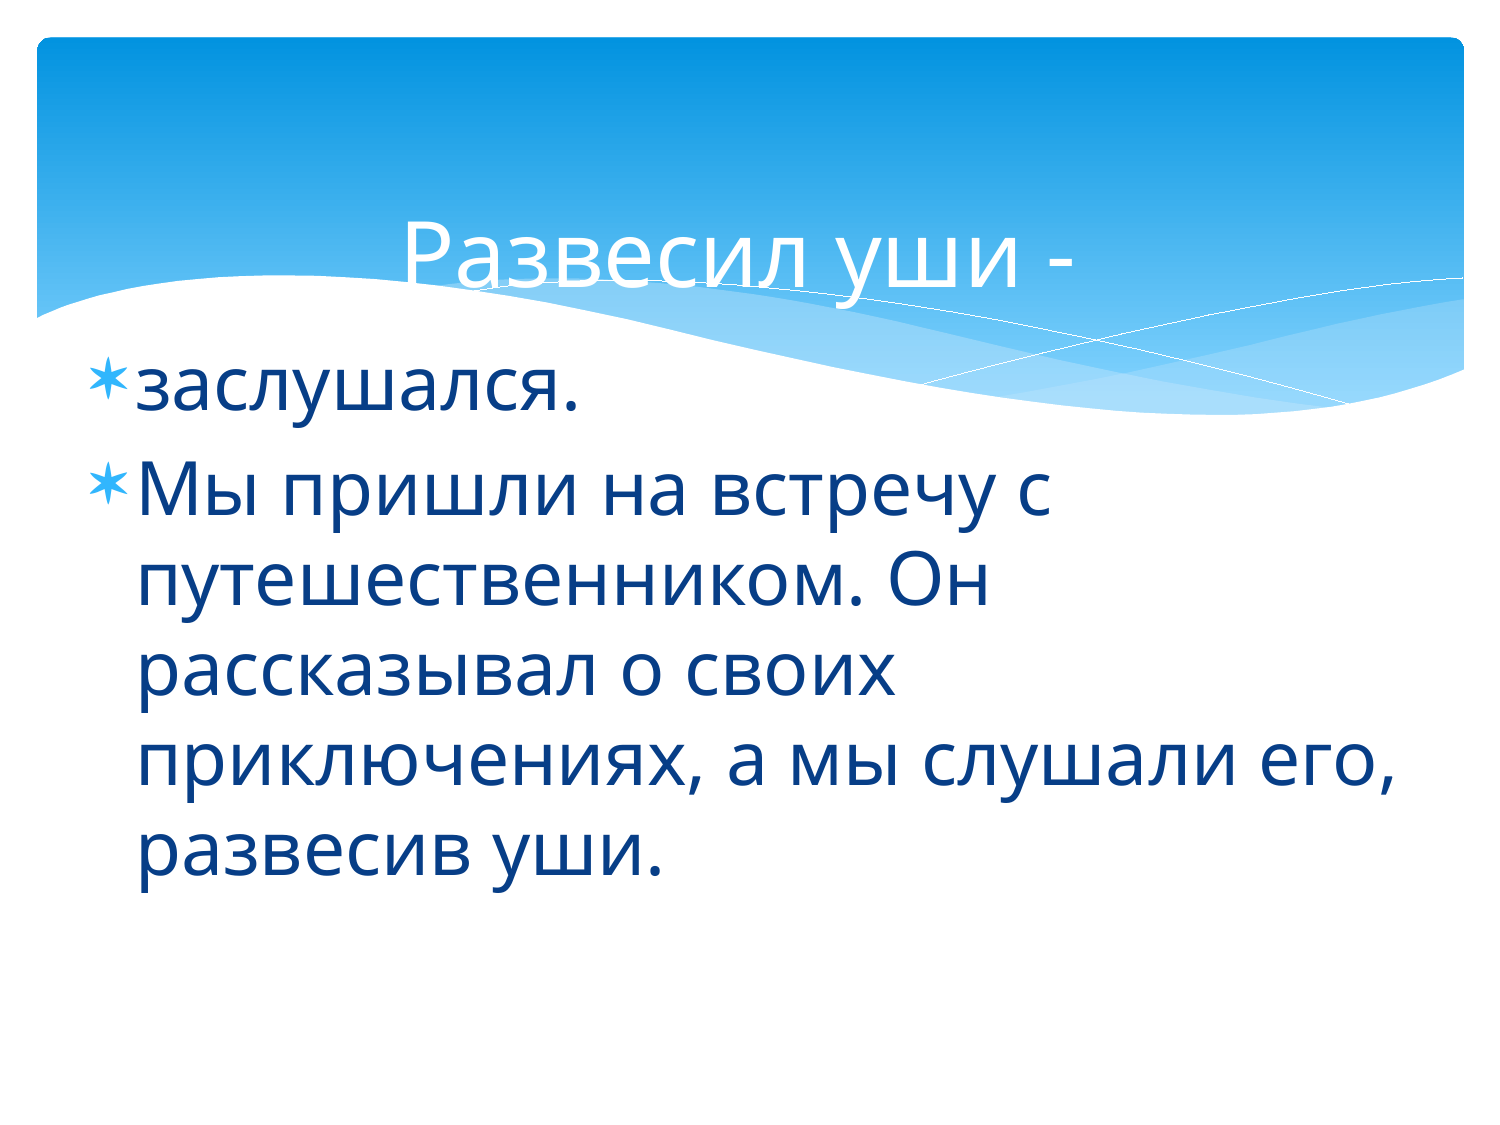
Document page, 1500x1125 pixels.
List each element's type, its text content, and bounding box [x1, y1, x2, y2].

list заслушался. Мы пришли на встречу с путешественником. Он рассказывал о своих приключениях, а мы слушали его, развесив уши. [75, 328, 1425, 895]
title Развесил уши - [75, 174, 1425, 328]
